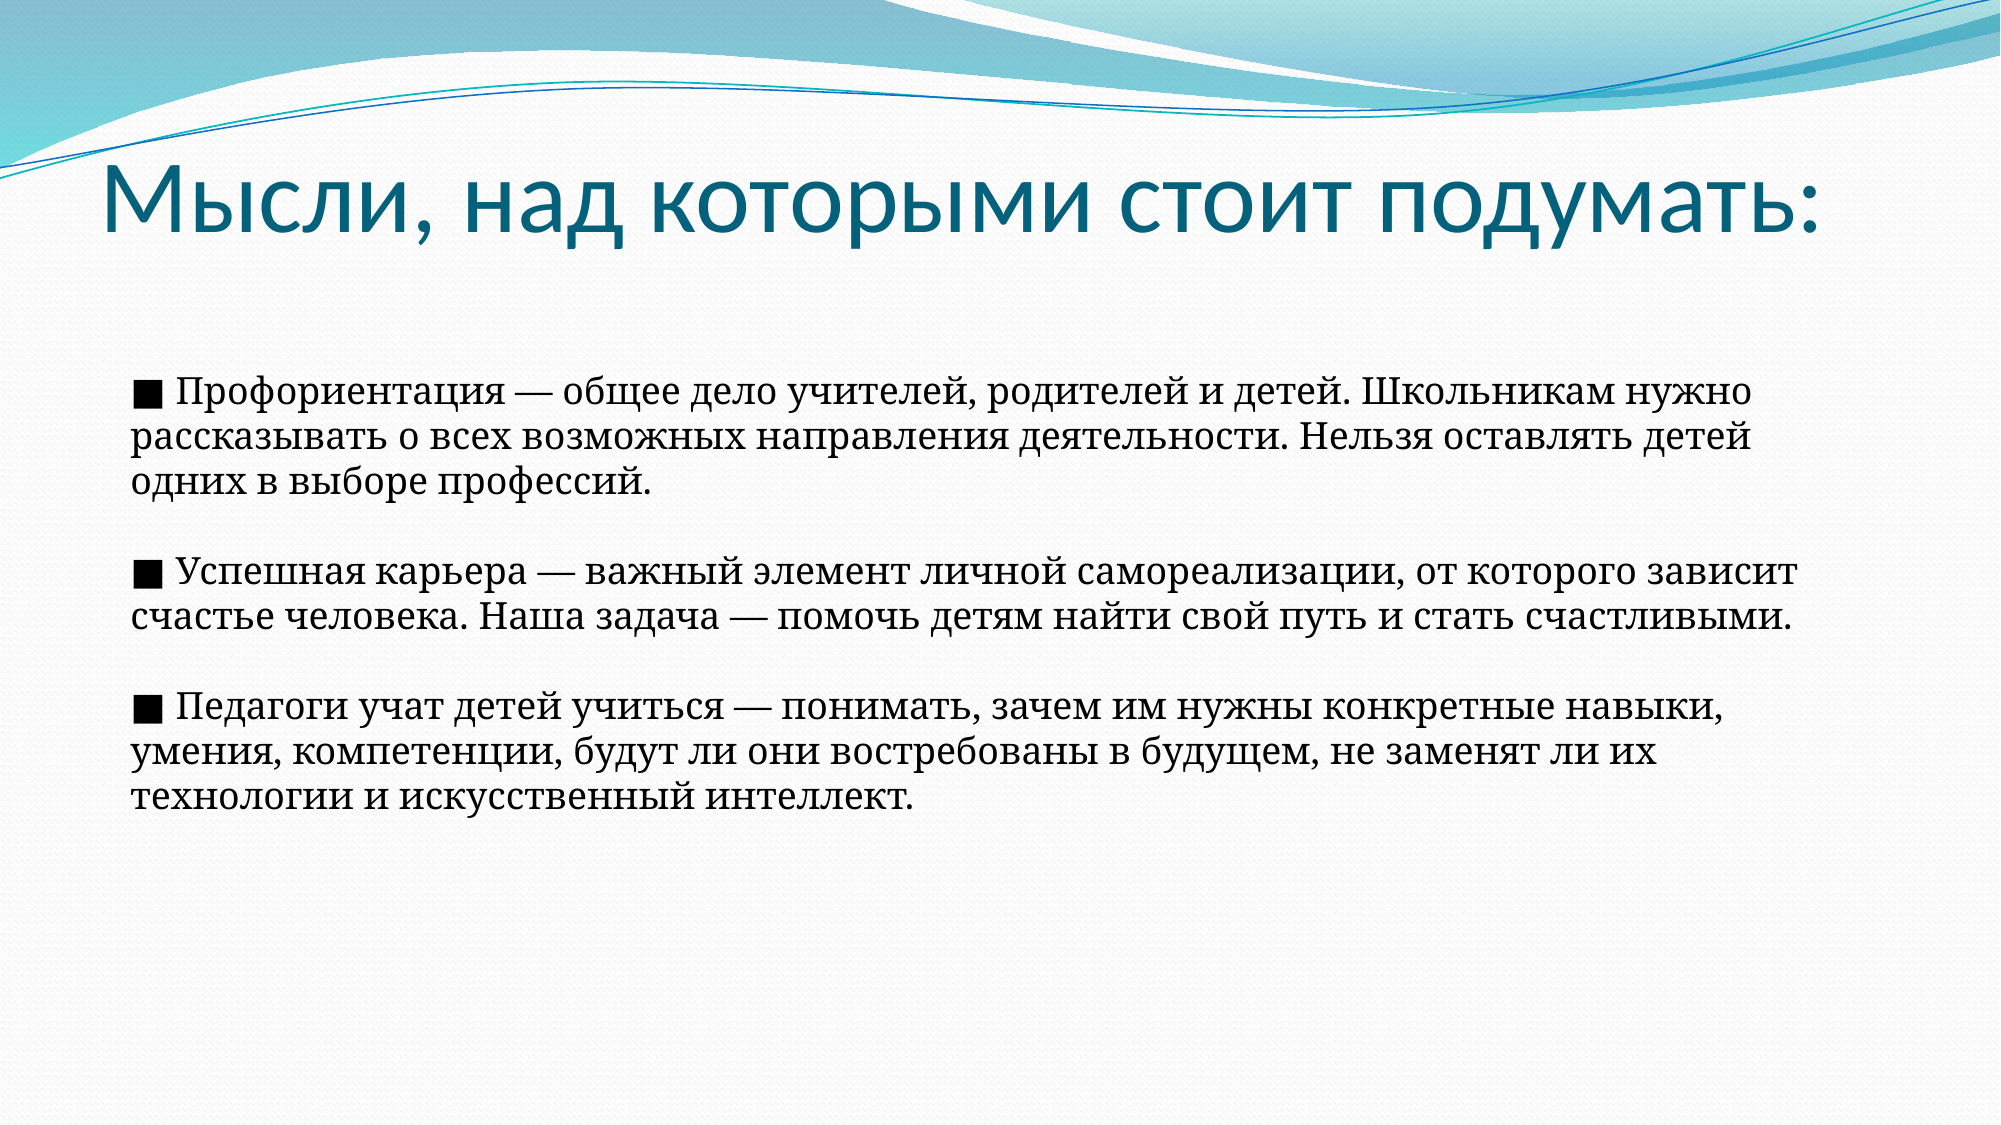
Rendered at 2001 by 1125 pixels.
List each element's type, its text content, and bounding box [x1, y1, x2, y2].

text_box ■ Профориентация — общее дело учителей, родителей и детей. Школьникам нужно рассказывать о всех возможных направления деятельности. Нельзя оставлять детей одних в выборе профессий. ■ Успешная карьера — важный элемент личной самореализации, от которого зависит счастье человека. Наша задача — помочь детям найти свой путь и стать счастливыми. ■ Педагоги учат детей учиться — понимать, зачем им нужны конкретные навыки, умения, компетенции, будут ли они востребованы в будущем, не заменят ли их технологии и искусственный интеллект. [115, 359, 1818, 870]
title Мысли, над которыми стоит подумать: [99, 115, 1900, 303]
